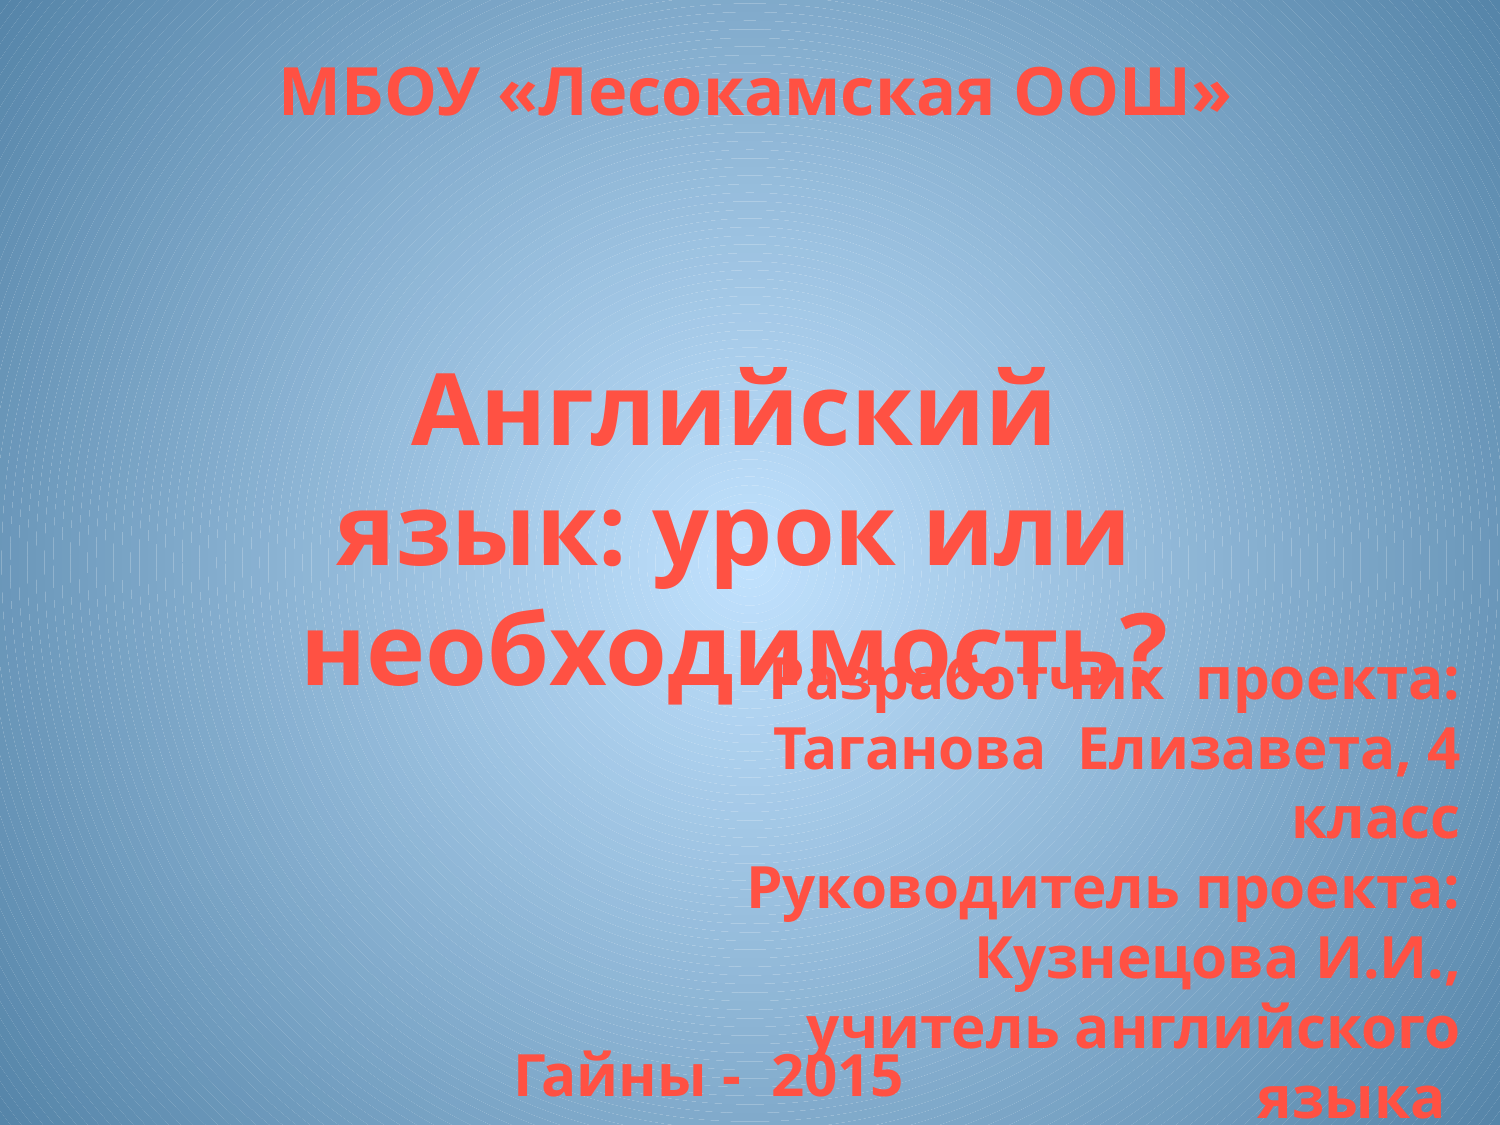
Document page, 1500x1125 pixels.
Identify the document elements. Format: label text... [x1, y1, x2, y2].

text_box Гайны - 2015 [489, 1030, 704, 1116]
text_box Разработчик проекта: Таганова Елизавета, 4 класс Руководитель проекта: Кузнецова И.И., учитель английского языка [704, 633, 1476, 1125]
title МБОУ «Лесокамская ООШ» [76, 19, 1365, 153]
text_box Английский язык: урок или необходимость? [253, 338, 1216, 713]
